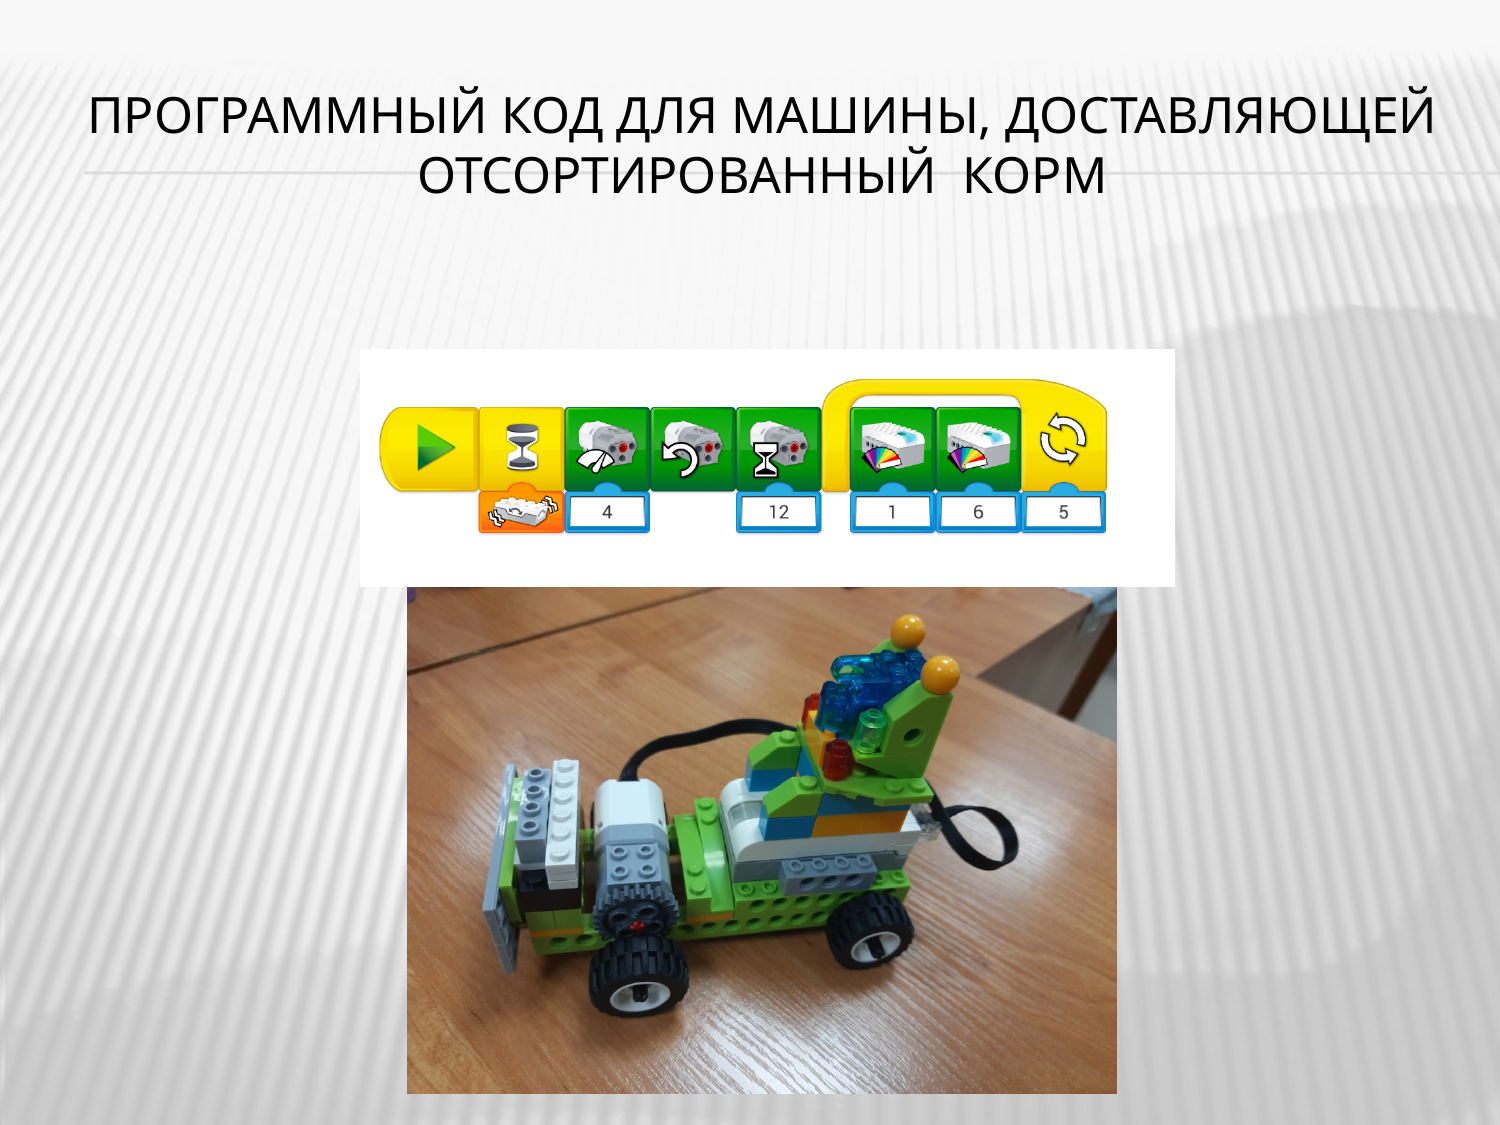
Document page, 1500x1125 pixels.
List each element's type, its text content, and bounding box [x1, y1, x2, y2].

picture [359, 349, 1176, 587]
title Программный код для машины, доставляющей отсортированный корм [50, 75, 1475, 213]
picture [407, 596, 1117, 1095]
